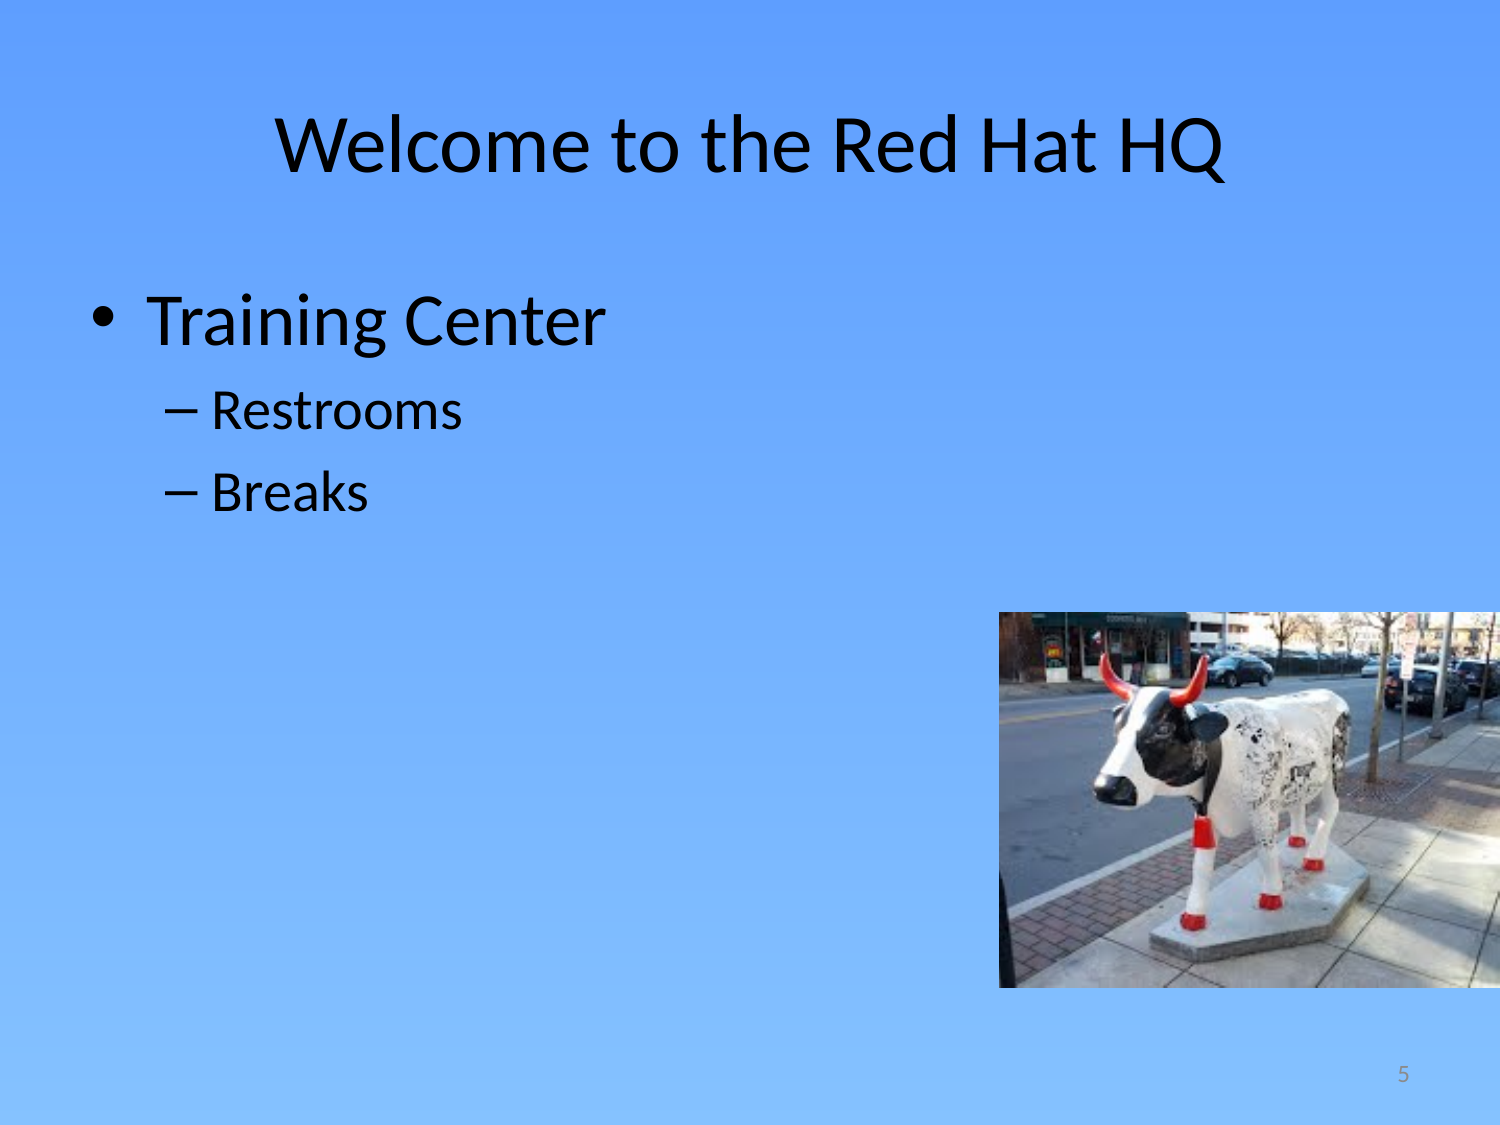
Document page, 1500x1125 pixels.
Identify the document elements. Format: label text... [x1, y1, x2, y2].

picture [999, 612, 1500, 988]
list Training Center Restrooms Breaks [74, 262, 1426, 1026]
title Welcome to the Red Hat HQ [74, 44, 1426, 233]
slide_number 5 [1074, 1042, 1425, 1103]
